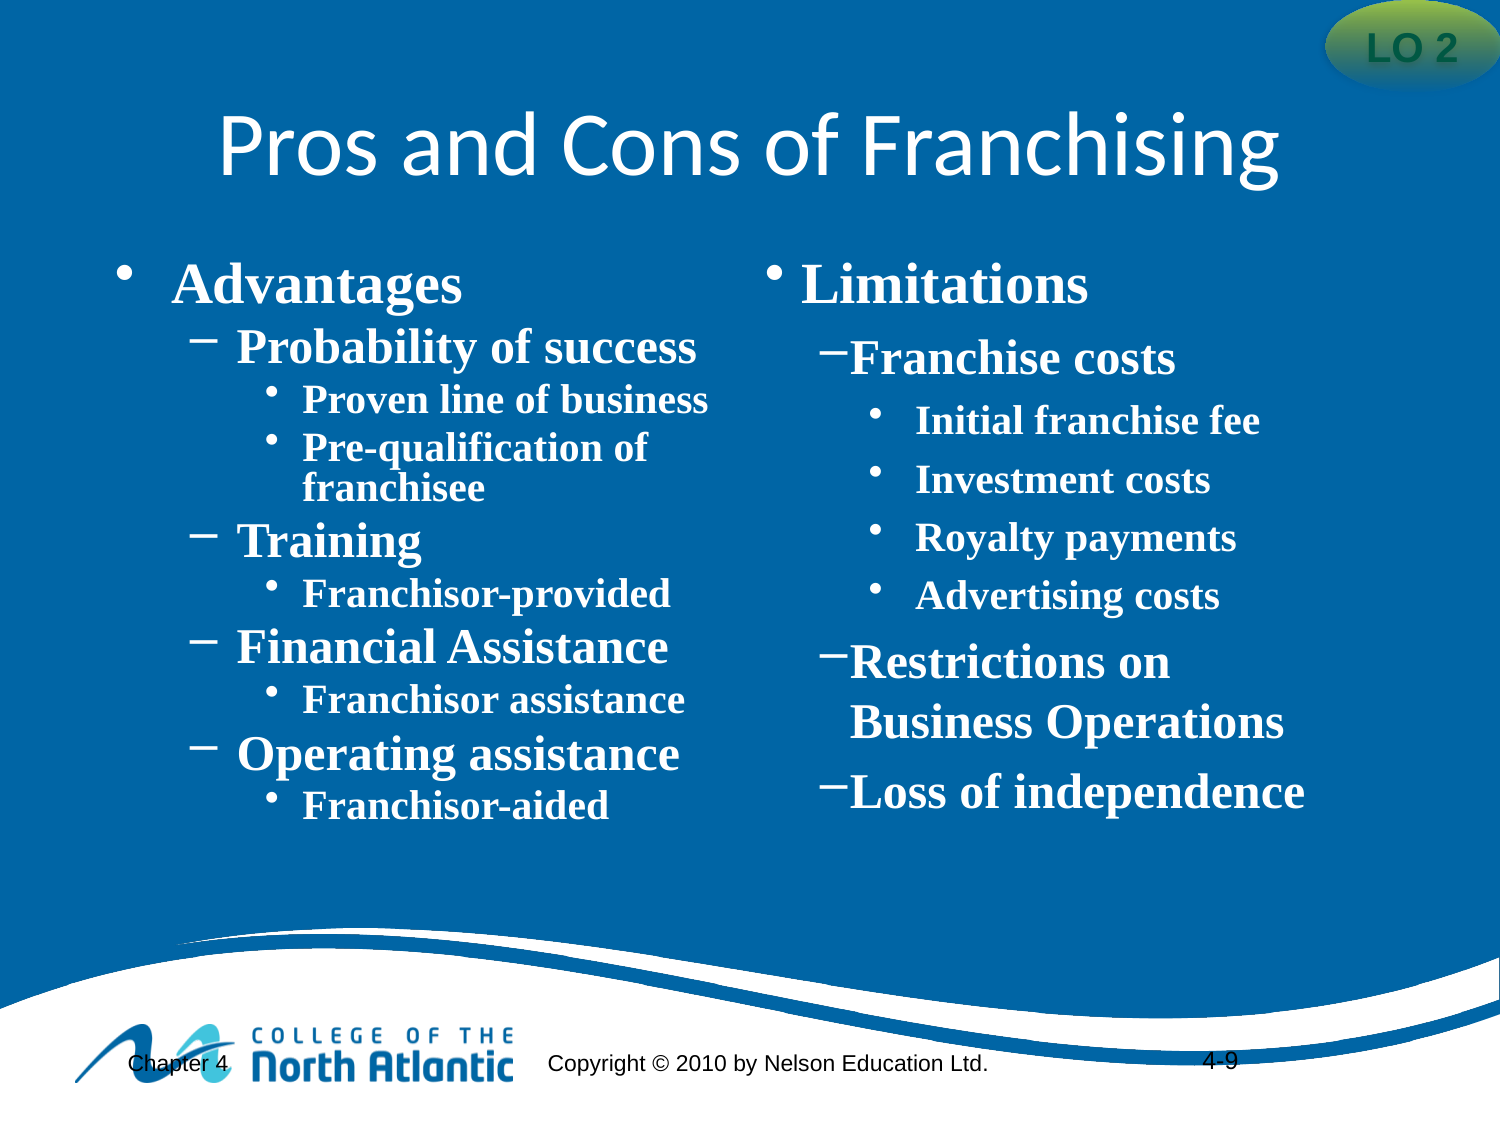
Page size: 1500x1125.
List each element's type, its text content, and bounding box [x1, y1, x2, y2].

slide_number 4-9 [1187, 1037, 1500, 1113]
text_box LO 2 [1325, 0, 1500, 92]
text_box Advantages Probability of success Proven line of business Pre-qualification of franchisee Training Franchisor-provided Financial Assistance Franchisor assistance Operating assistance Franchisor-aided [99, 237, 725, 913]
text_box Limitations Franchise costs Initial franchise fee Investment costs Royalty payments Advertising costs Restrictions on Business Operations Loss of independence [749, 237, 1363, 950]
title Pros and Cons of Franchising [75, 45, 1425, 233]
picture [0, 928, 1500, 1125]
